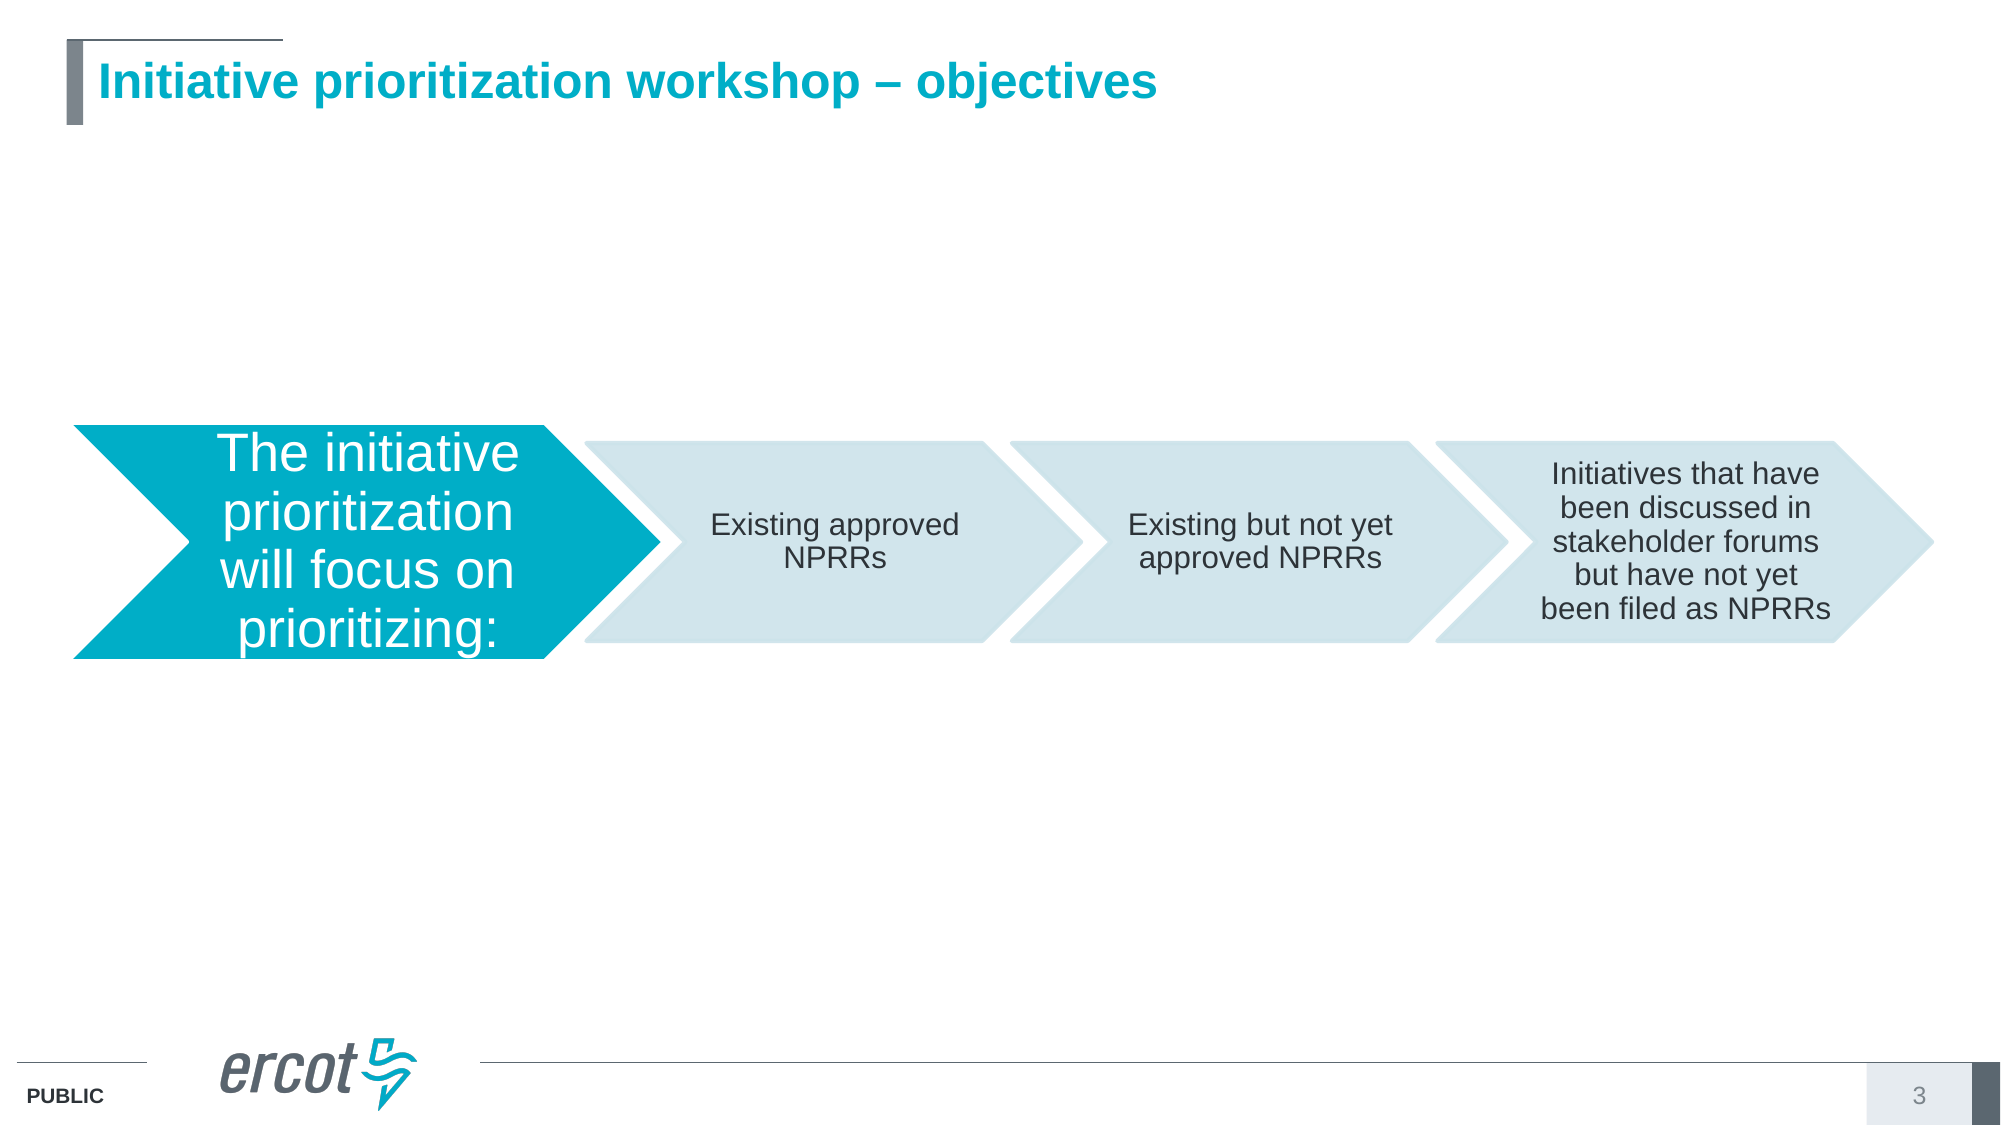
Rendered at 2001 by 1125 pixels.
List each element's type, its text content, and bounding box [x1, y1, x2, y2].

title Initiative prioritization workshop – objectives [83, 41, 1950, 127]
slide_number 3 [1866, 1076, 1973, 1113]
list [66, 108, 1934, 976]
picture [215, 1032, 421, 1117]
